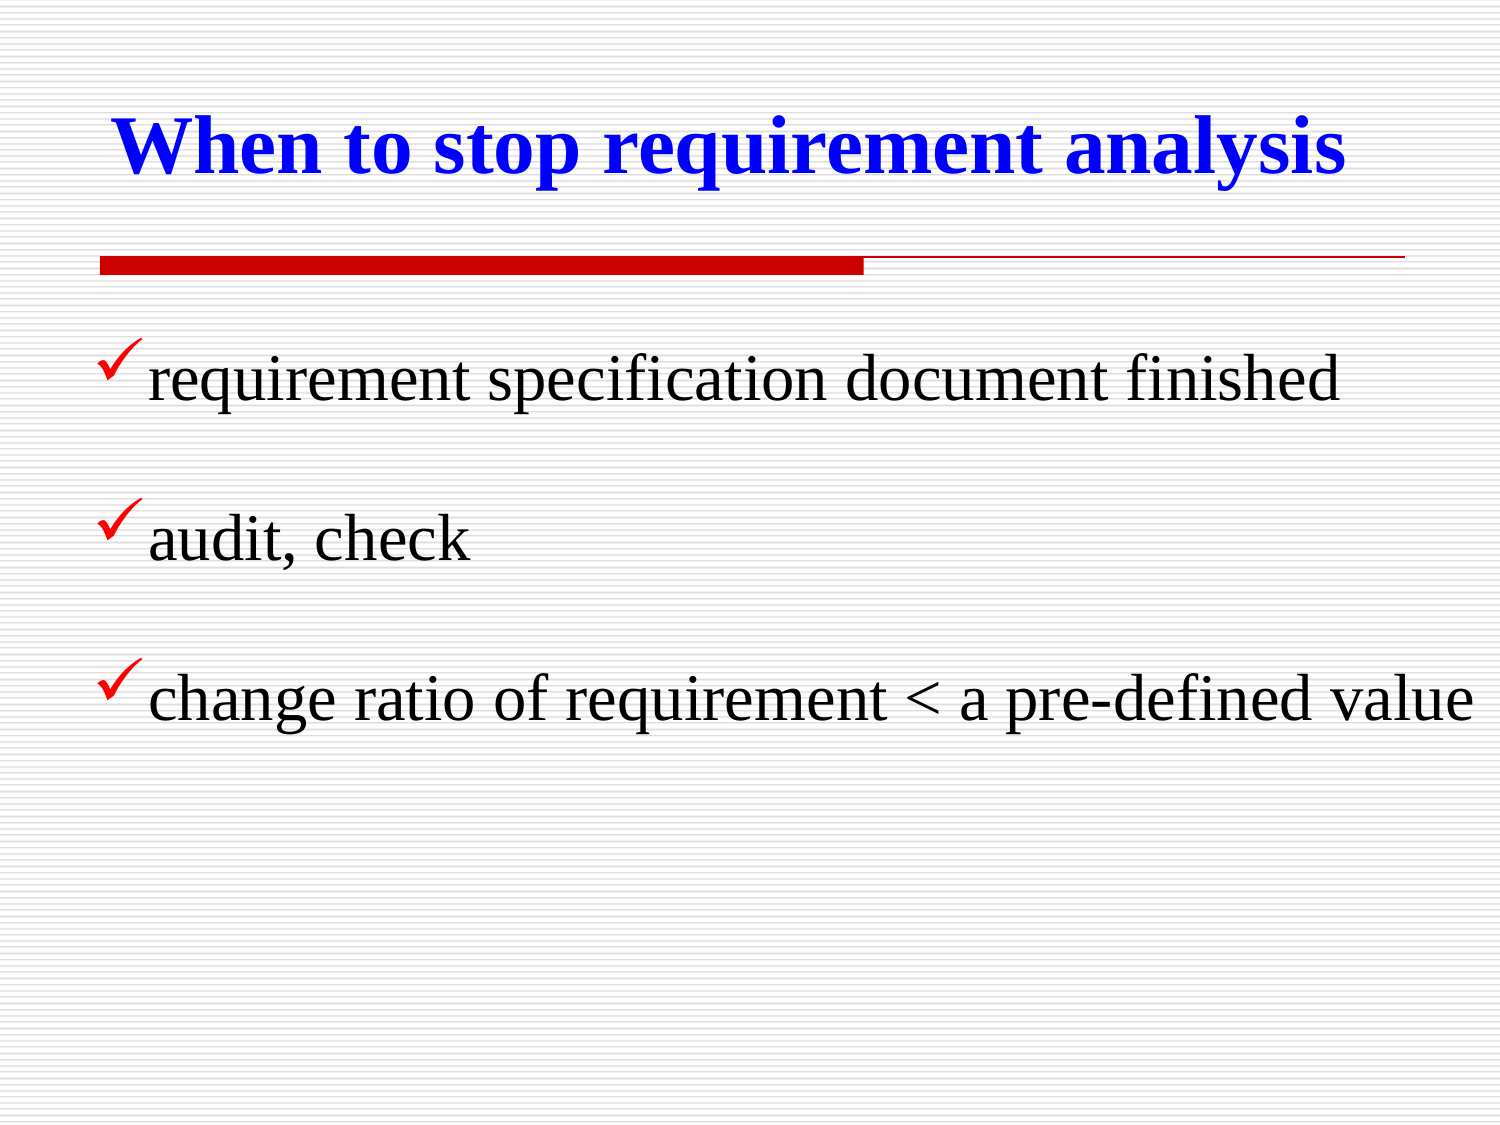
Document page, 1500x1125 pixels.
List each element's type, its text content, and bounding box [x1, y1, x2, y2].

text_box When to stop requirement analysis [95, 82, 1363, 198]
picture [0, 0, 1500, 1125]
text_box requirement specification document finished audit, check change ratio of requirement < a pre-defined value [78, 326, 1500, 901]
